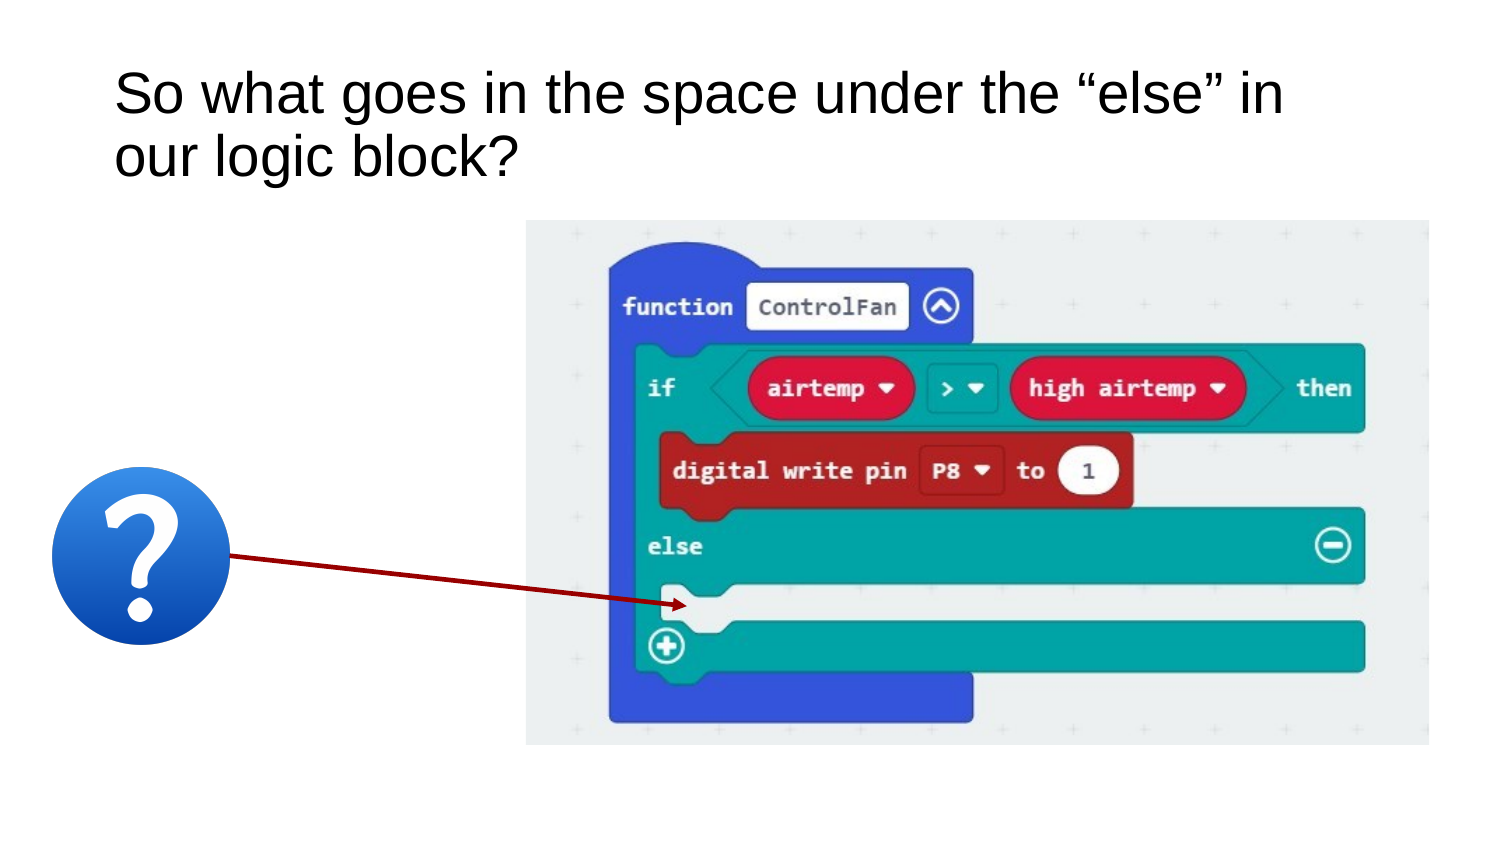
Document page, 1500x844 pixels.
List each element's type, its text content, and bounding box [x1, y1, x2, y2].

picture [51, 466, 230, 645]
title So what goes in the space under the “else” in our logic block? [103, 44, 1397, 208]
picture [525, 219, 1430, 746]
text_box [229, 555, 688, 607]
